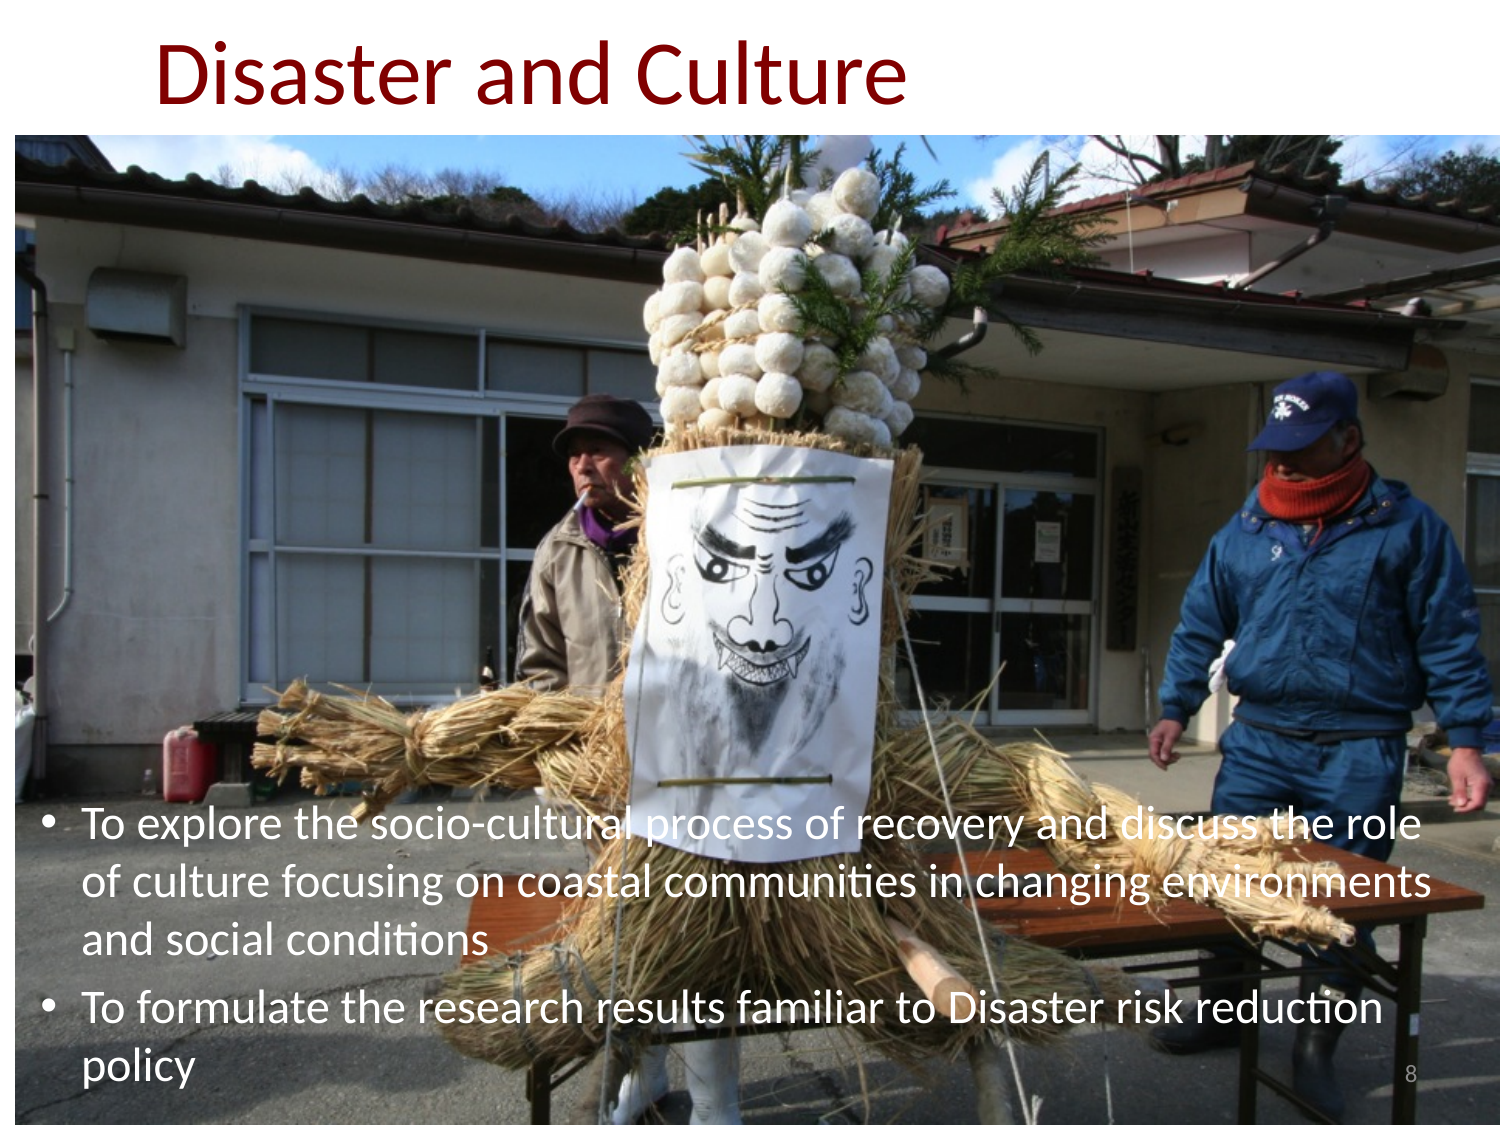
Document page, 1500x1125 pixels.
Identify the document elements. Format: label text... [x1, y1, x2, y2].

title Disaster and Culture [15, 0, 1071, 135]
picture [15, 135, 1500, 1125]
